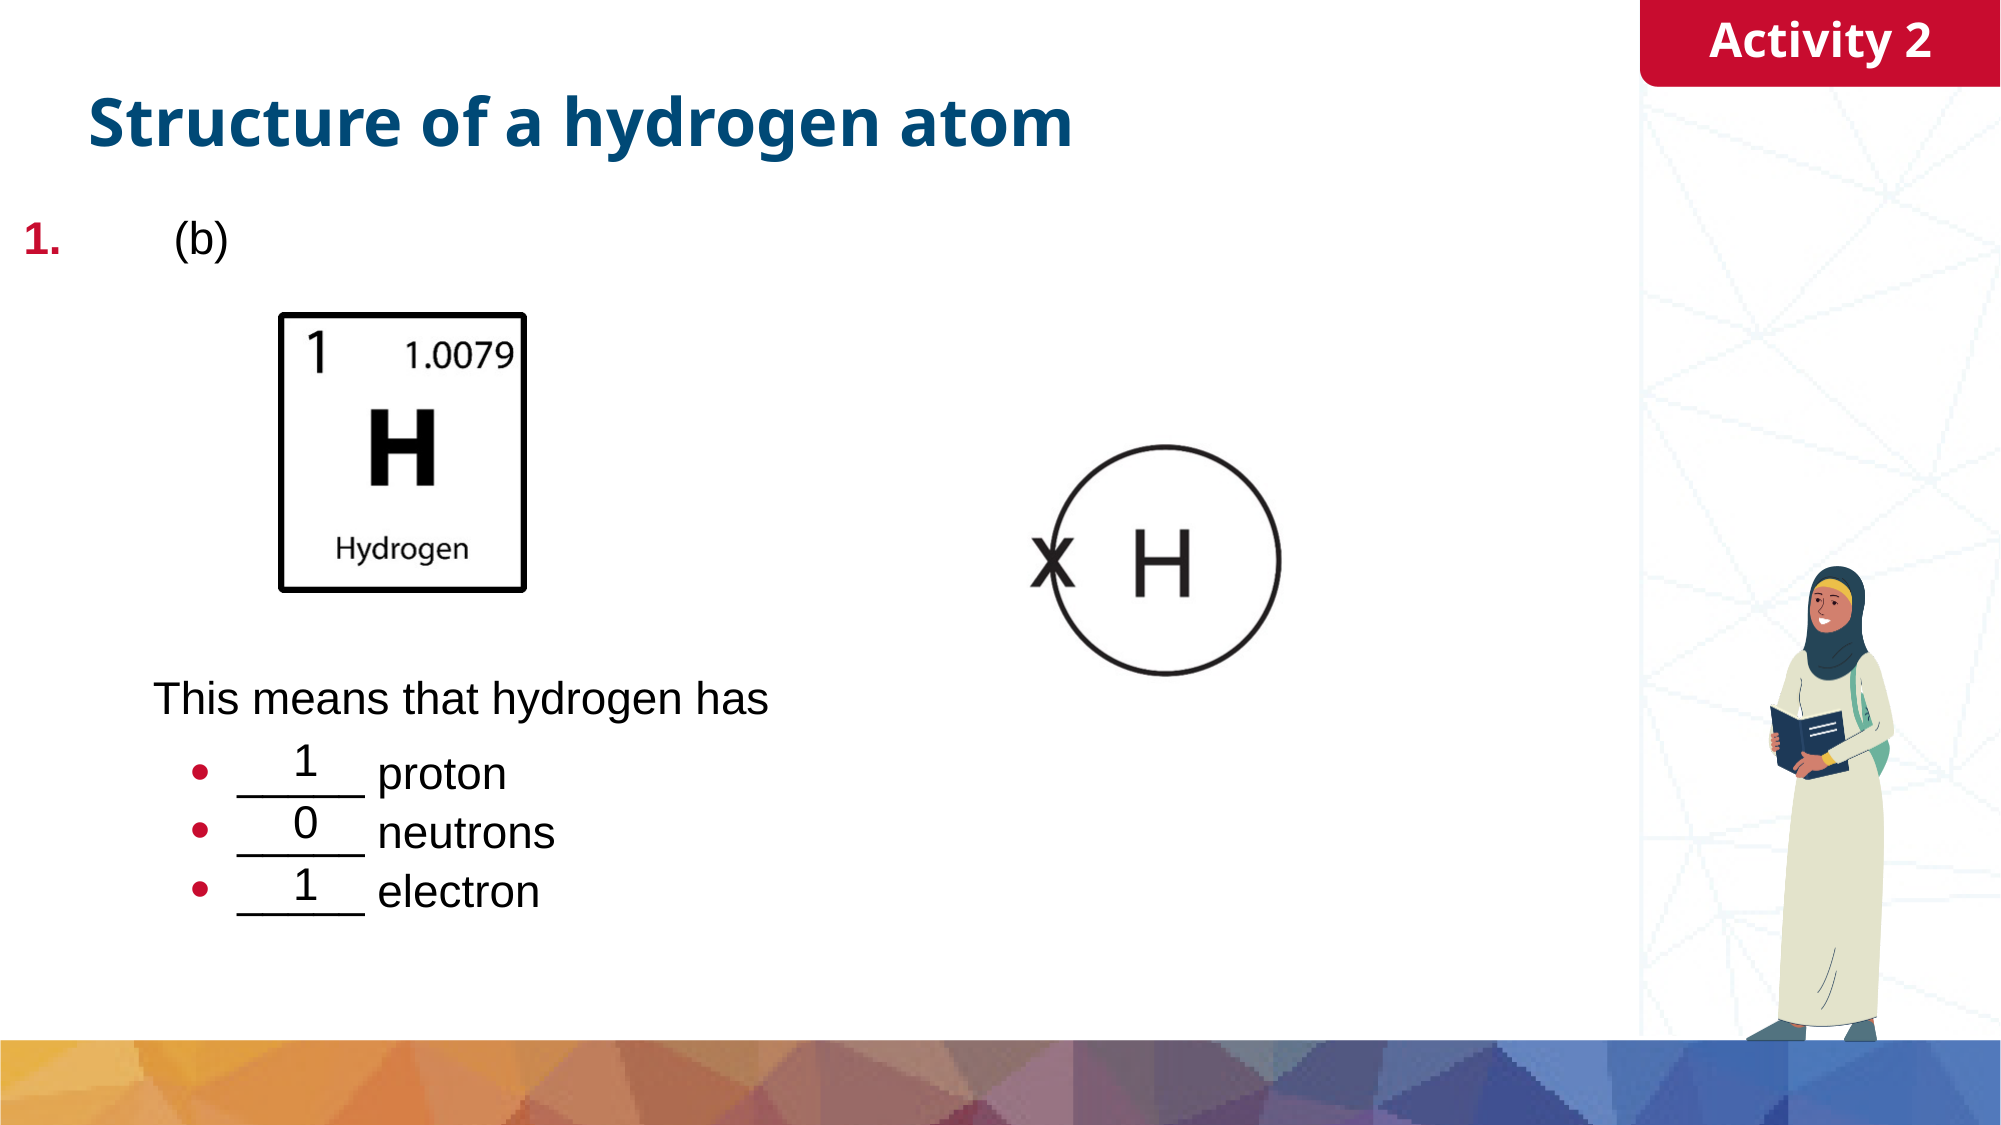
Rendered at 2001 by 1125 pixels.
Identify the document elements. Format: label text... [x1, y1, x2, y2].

picture [851, 243, 1480, 872]
text_box This means that hydrogen has _____ proton _____ neutrons _____ electron [137, 657, 835, 935]
text_box 1 [278, 723, 346, 785]
text_box 1 [278, 847, 346, 918]
picture [278, 312, 527, 593]
text_box 1. (b) [23, 206, 324, 264]
title Structure of a hydrogen atom [88, 88, 1566, 161]
picture [0, 0, 2001, 1125]
text_box 0 [278, 785, 346, 847]
